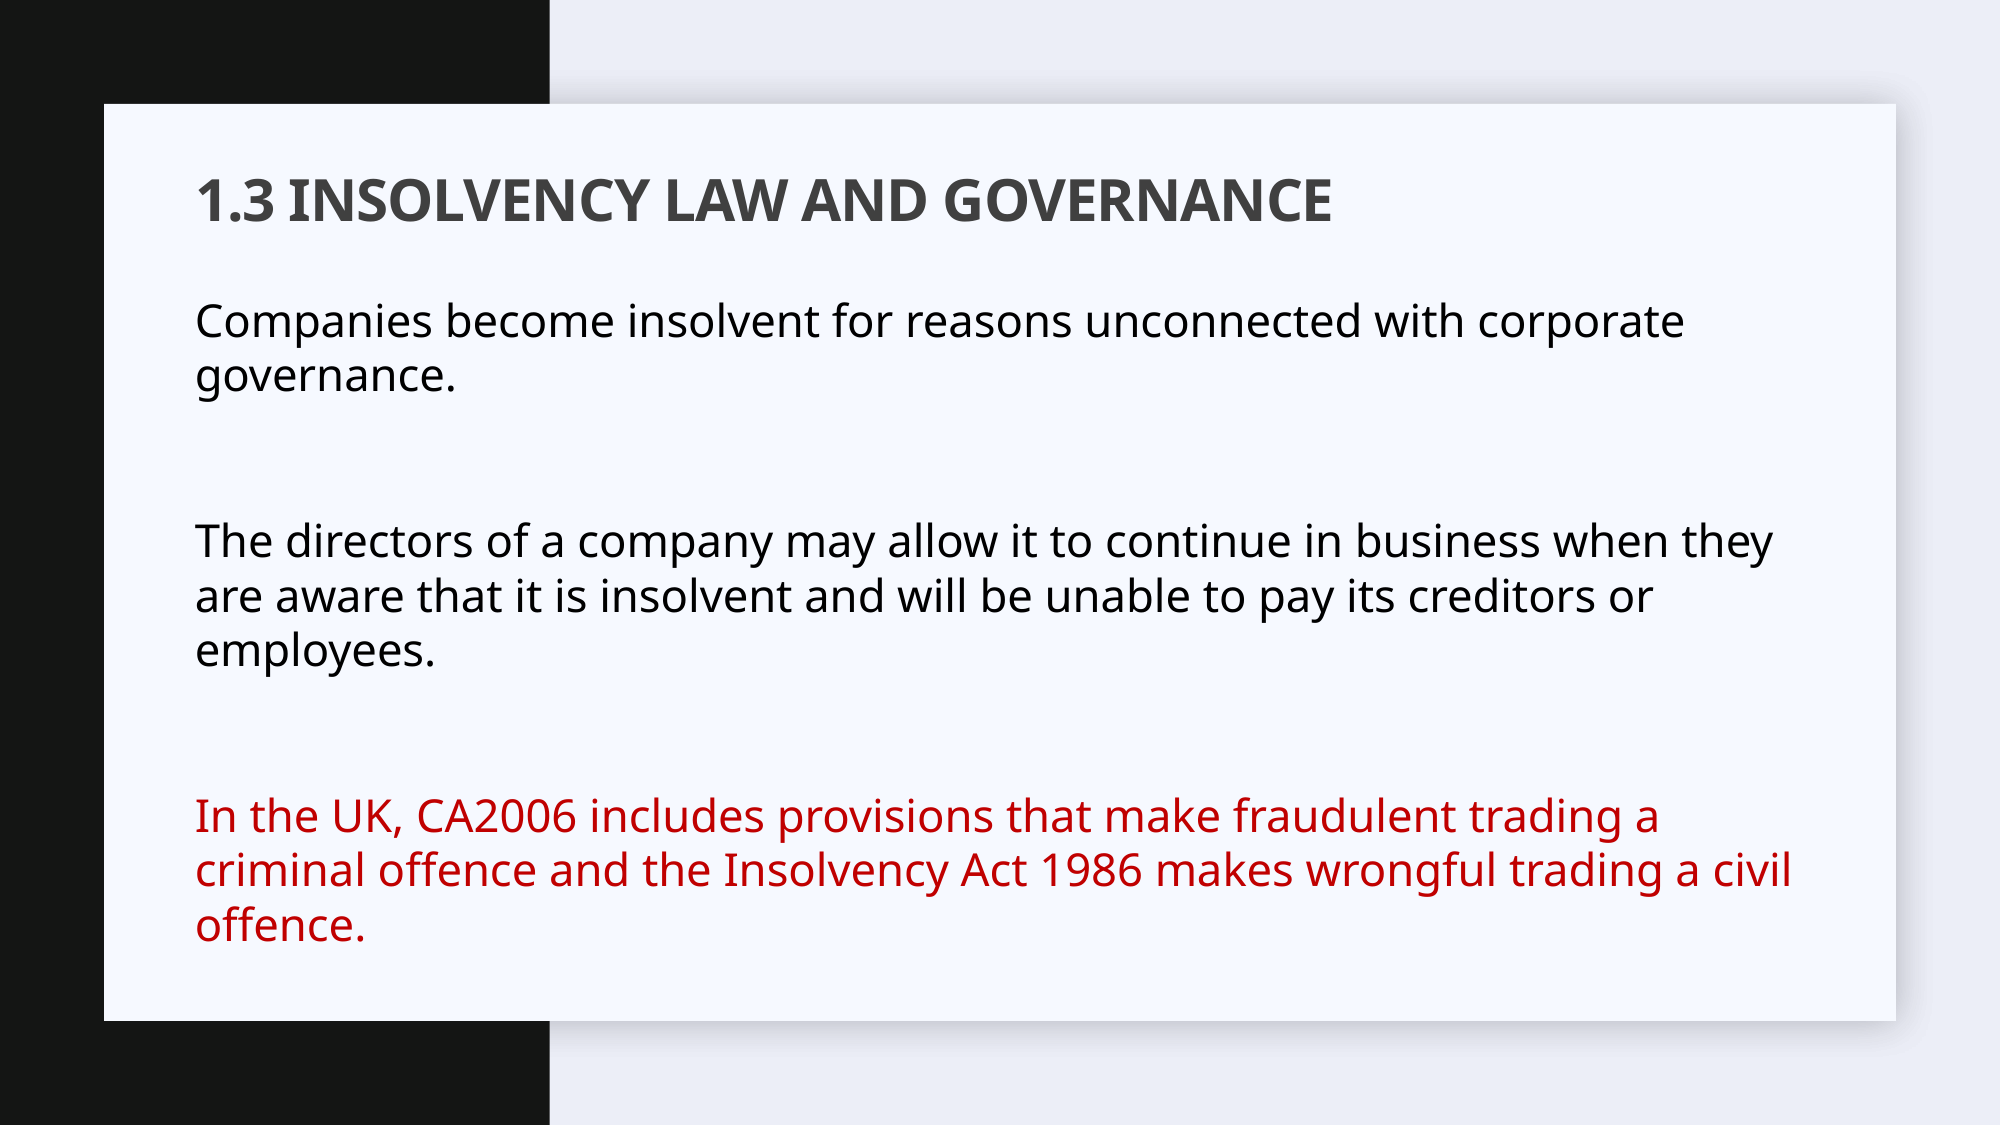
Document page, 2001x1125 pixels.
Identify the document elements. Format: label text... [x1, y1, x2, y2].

title 1.3 Insolvency law and governance [180, 154, 1830, 251]
list Companies become insolvent for reasons unconnected with corporate governance. The directors of a company may allow it to continue in business when they are aware that it is insolvent and will be unable to pay its creditors or employees. In the UK, CA2006 includes provisions that make fraudulent trading a criminal offence and the Insolvency Act 1986 makes wrongful trading a civil offence. [180, 284, 1830, 963]
